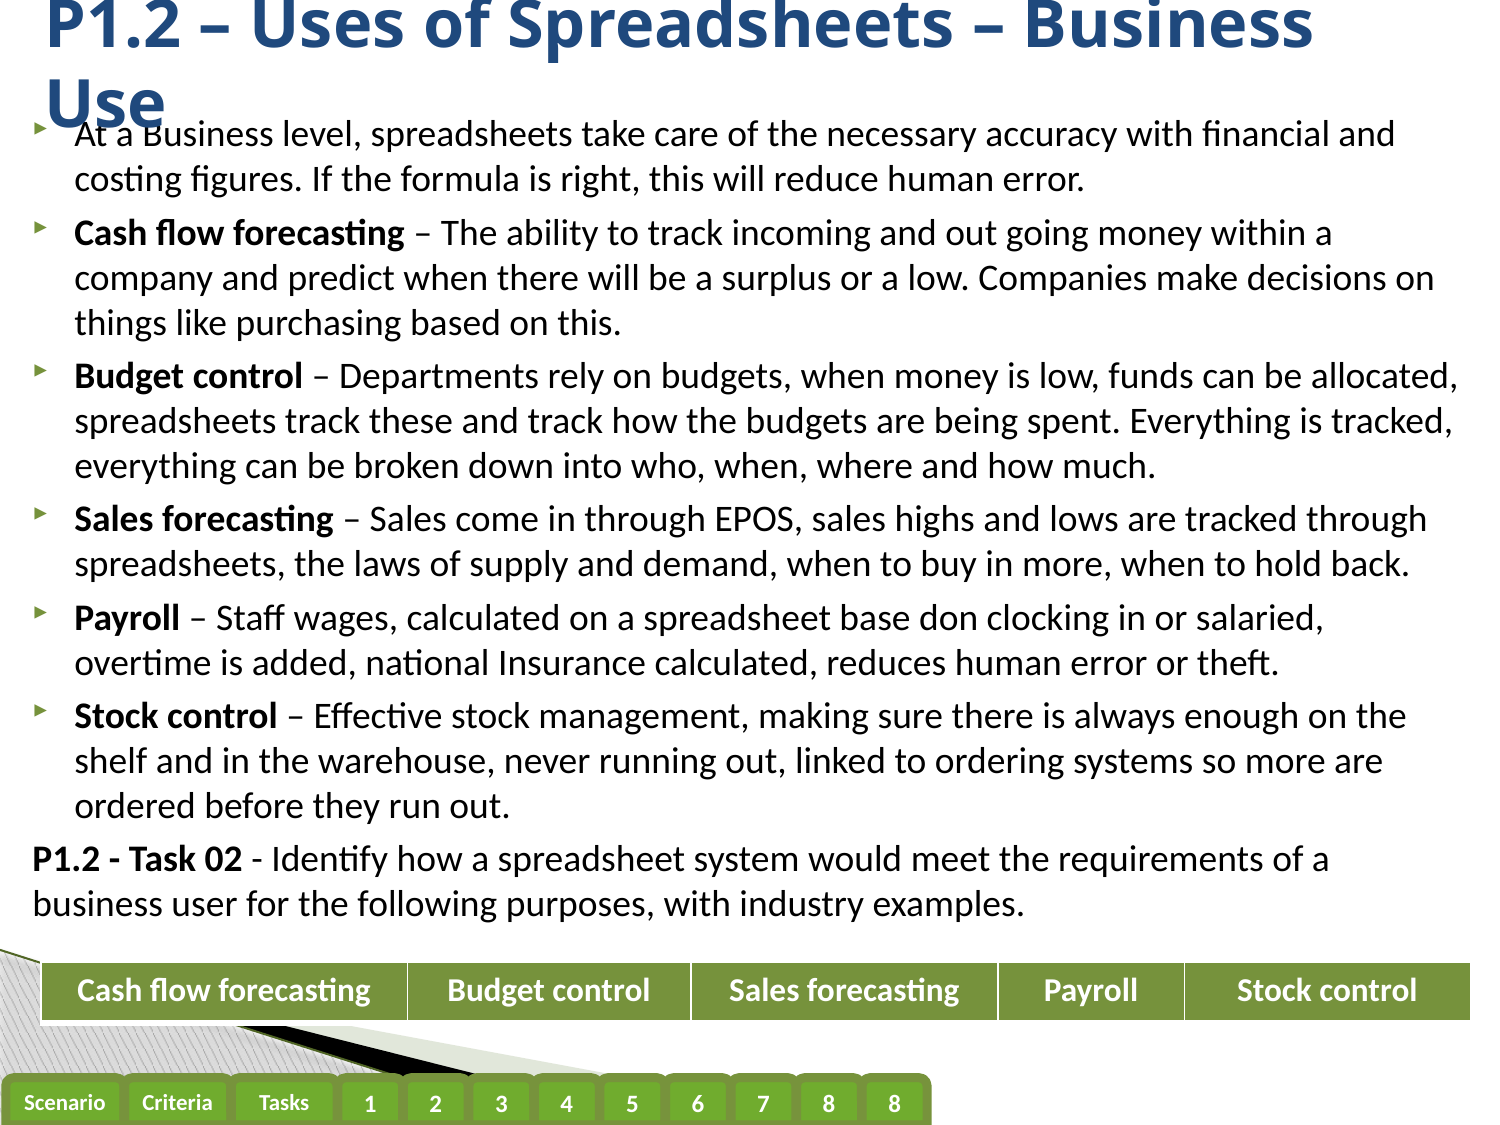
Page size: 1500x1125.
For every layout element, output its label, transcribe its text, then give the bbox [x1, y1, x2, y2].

table_header Cash flow forecasting [42, 963, 407, 1020]
table_header Budget control [408, 963, 690, 1020]
list At a Business level, spreadsheets take care of the necessary accuracy with financial and costing figures. If the formula is right, this will reduce human error. Cash flow forecasting – The ability to track incoming and out going money within a company and predict when there will be a surplus or a low. Companies make decisions on things like purchasing based on this. Budget control – Departments rely on budgets, when money is low, funds can be allocated, spreadsheets track these and track how the budgets are being spent. Everything is tracked, everything can be broken down into who, when, where and how much. Sales forecasting – Sales come in through EPOS, sales highs and lows are tracked through spreadsheets, the laws of supply and demand, when to buy in more, when to hold back. Payroll – Staff wages, calculated on a spreadsheet base don clocking in or salaried, overtime is added, national Insurance calculated, reduces human error or theft. Stock control – Effective stock management, making sure there is always enough on the shelf and in the warehouse, never running out, linked to ordering systems so more are ordered before they run out. P1.2 - Task 02 - Identify how a spreadsheet system would meet the requirements of a business user for the following purposes, with industry examples. [17, 101, 1483, 953]
table_header Payroll [999, 963, 1184, 1020]
table_header Sales forecasting [692, 963, 997, 1020]
table_header Stock control [1185, 963, 1470, 1020]
title P1.2 – Uses of Spreadsheets – Business Use [29, 30, 1463, 90]
